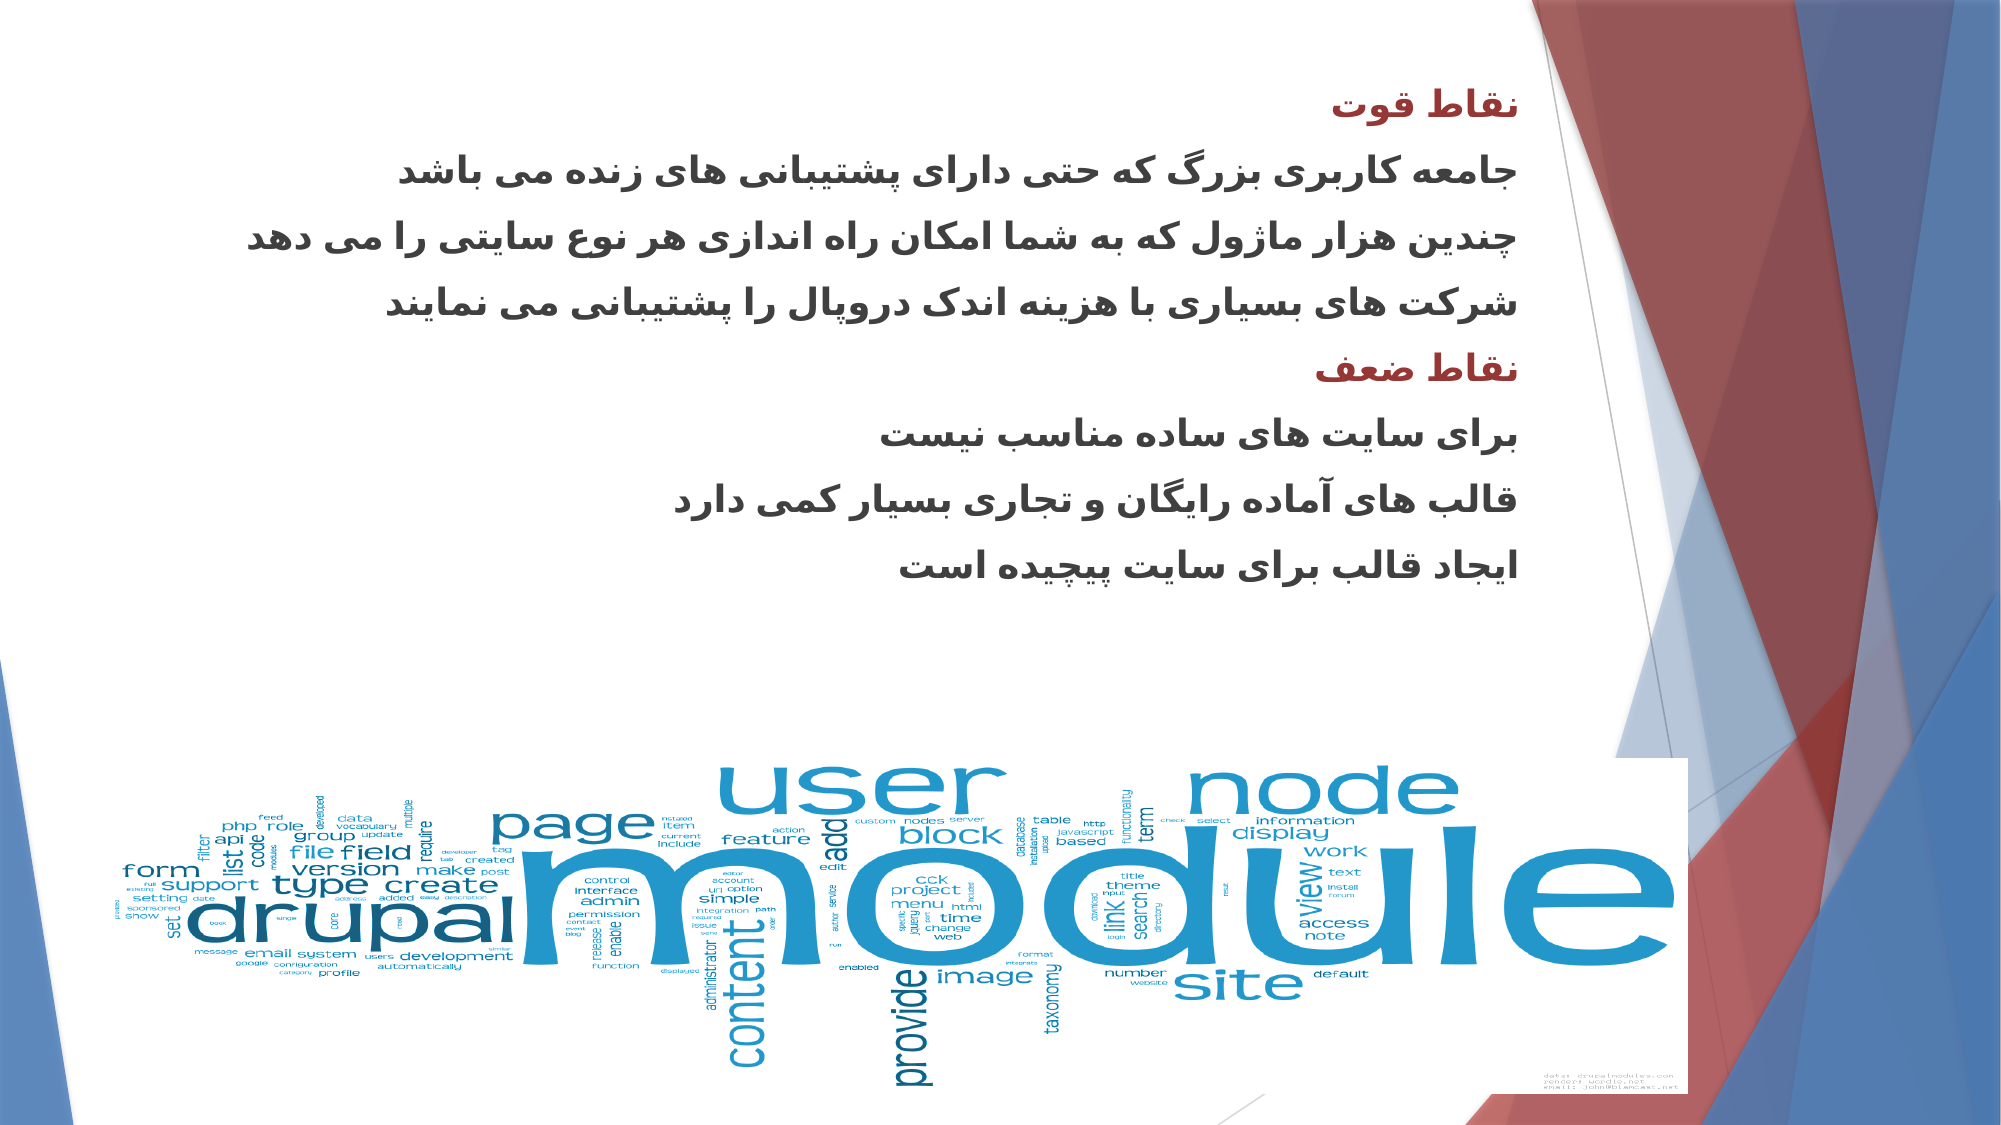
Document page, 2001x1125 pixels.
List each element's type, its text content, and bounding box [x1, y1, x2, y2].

list نقاط قوت جامعه کاربری بزرگ که حتی دارای پشتیبانی های زنده می باشد چندین هزار ماژول که به شما امکان راه اندازی هر نوع سایتی را می دهد شرکت های بسیاری با هزینه اندک دروپال را پشتیبانی می نمایند نقاط ضعف برای سایت های ساده مناسب نیست قالب های آماده رایگان و تجاری بسیار کمی دارد ایجاد قالب برای سایت پیچیده است [124, 72, 1535, 758]
picture [98, 758, 1689, 1094]
